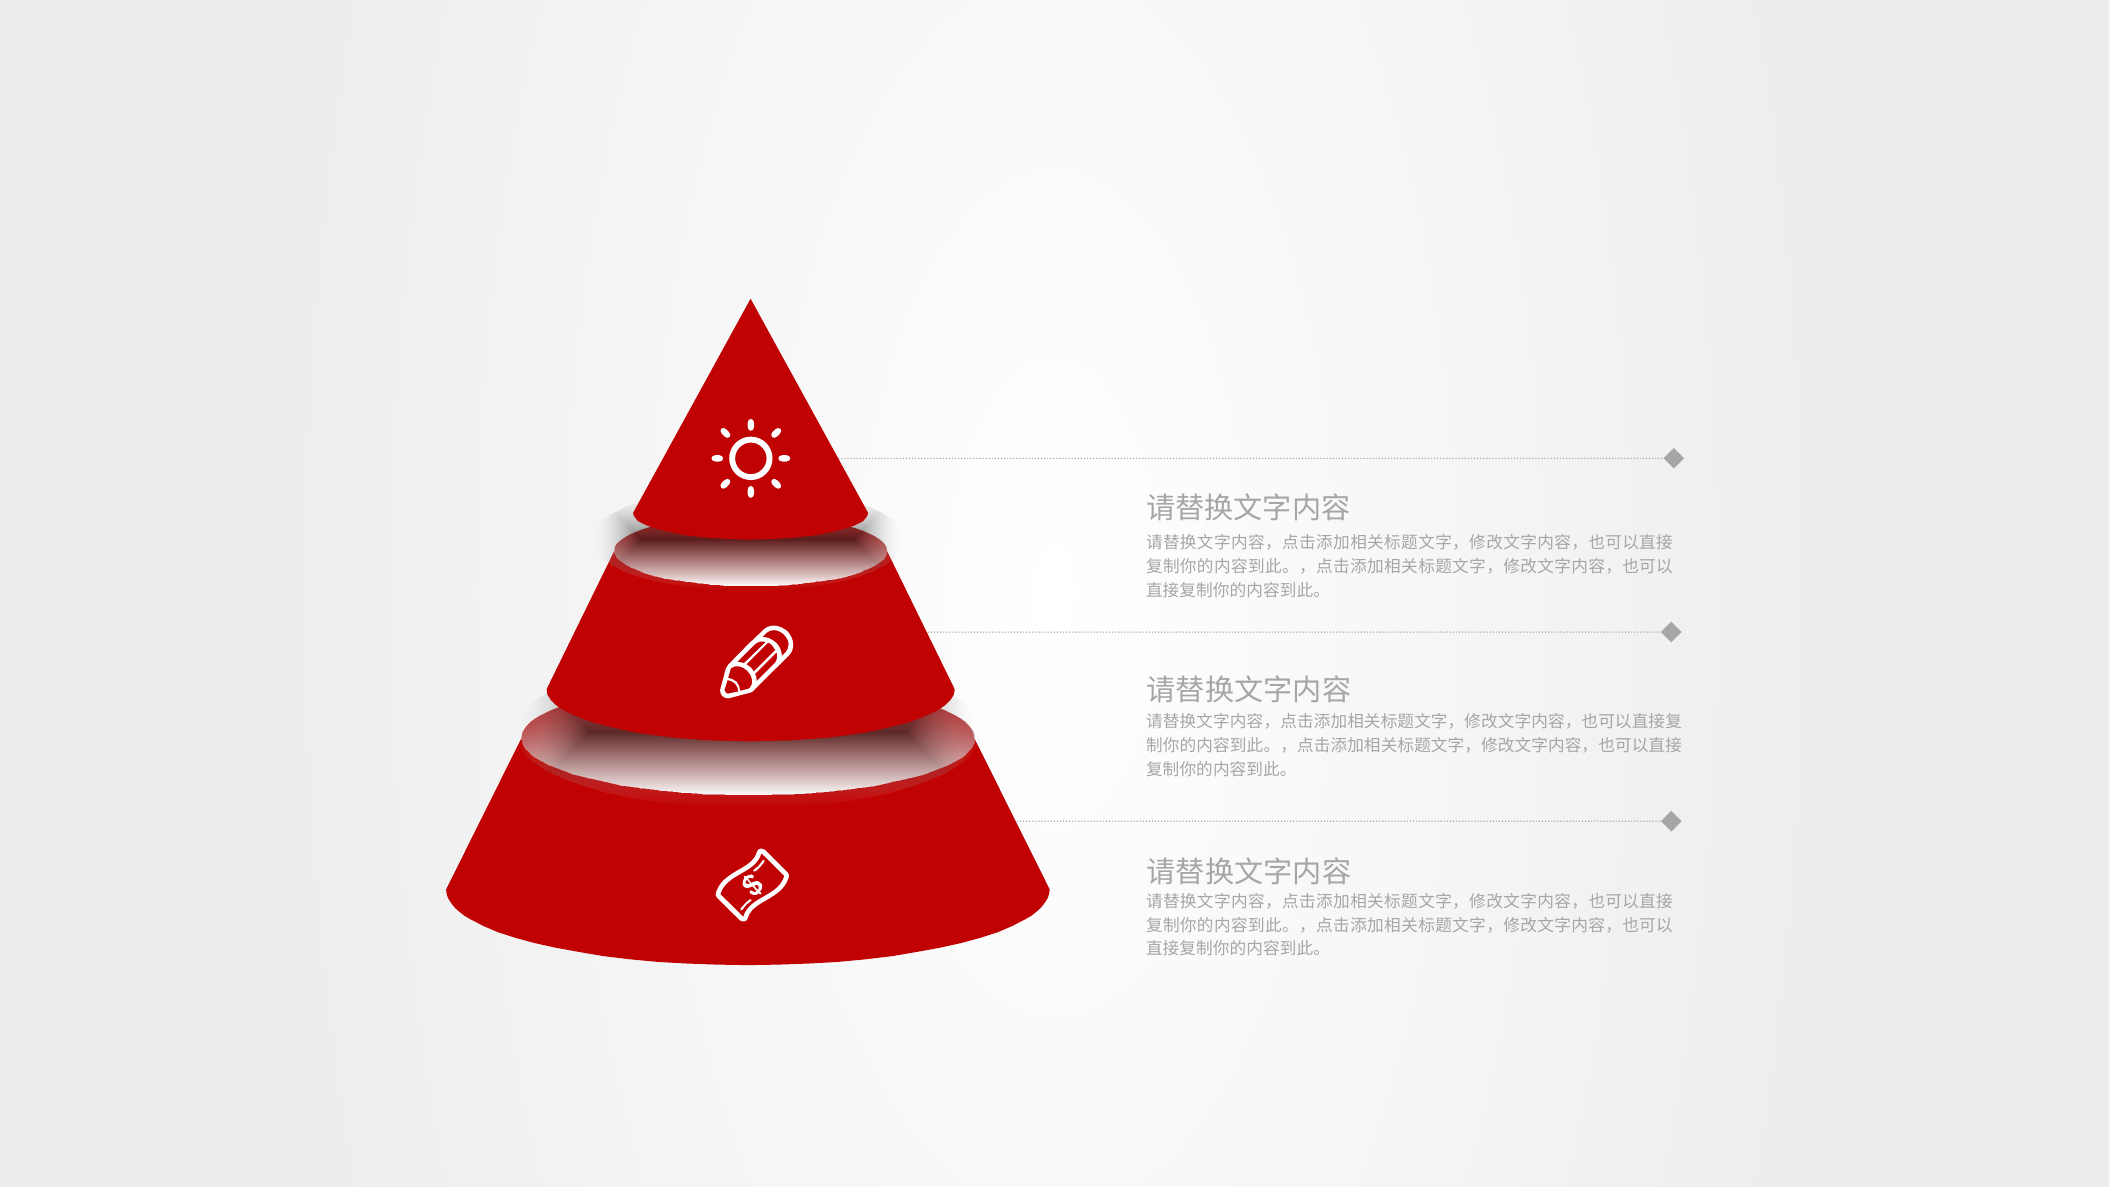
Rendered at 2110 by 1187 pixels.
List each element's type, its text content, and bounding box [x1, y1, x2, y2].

text_box [720, 428, 731, 438]
text_box [771, 428, 782, 438]
text_box [720, 478, 731, 488]
picture [0, 0, 2110, 1187]
text_box [747, 418, 755, 431]
text_box 请替换文字内容 [1146, 846, 1352, 889]
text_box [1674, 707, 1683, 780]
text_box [546, 488, 955, 742]
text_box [446, 655, 1050, 966]
text_box [646, 298, 838, 488]
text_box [715, 848, 790, 922]
text_box [729, 436, 773, 480]
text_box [747, 458, 1674, 822]
text_box 请替换文字内容，点击添加相关标题文字，修改文字内容，也可以直接复制你的内容到此。，点击添加相关标题文字，修改文字内容，也可以直接复制你的内容到此。 [1146, 886, 1674, 959]
text_box [711, 455, 724, 462]
